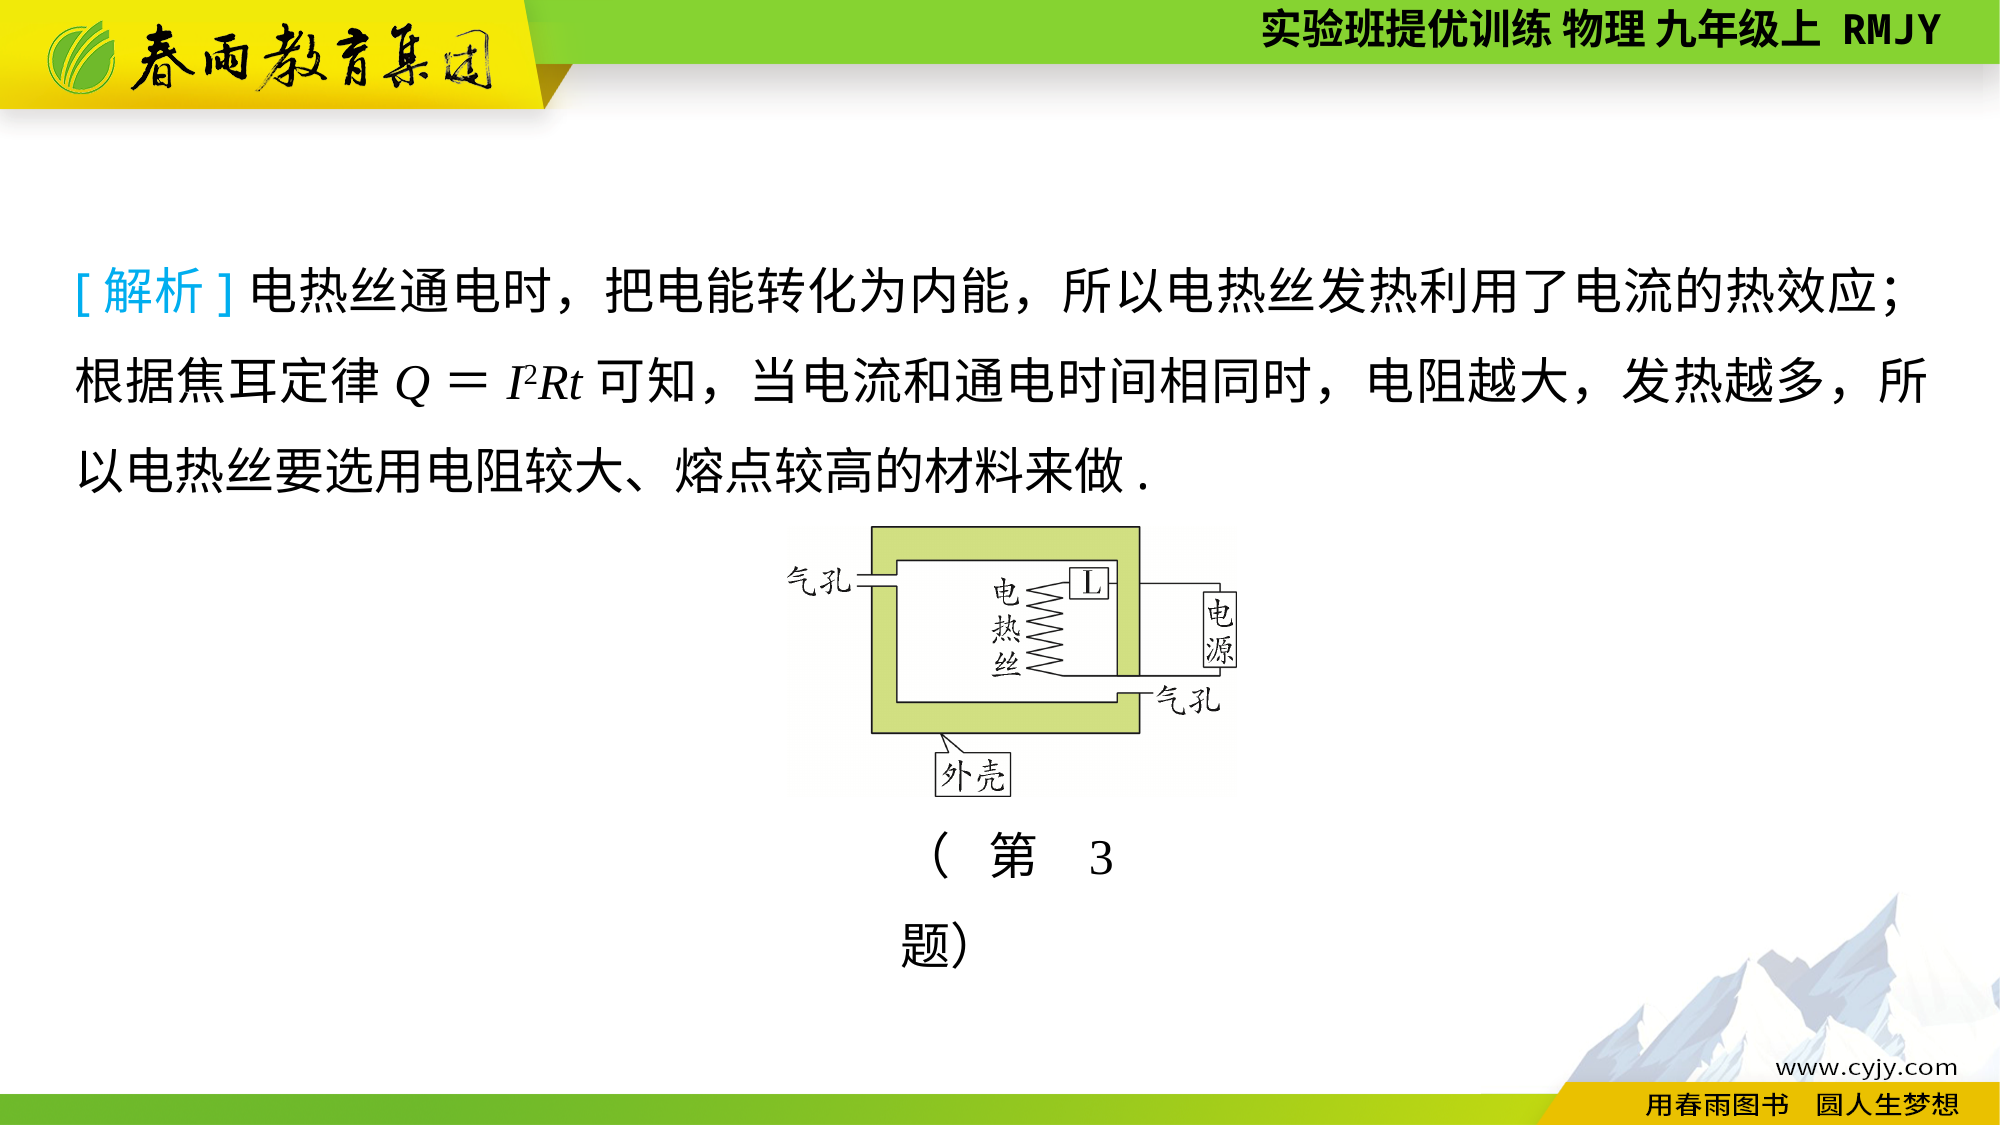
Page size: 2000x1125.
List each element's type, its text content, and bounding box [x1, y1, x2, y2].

list [解析]电热丝通电时，把电能转化为内能，所以电热丝发热利用了电流的热效应；根据焦耳定律Q＝I2Rt可知，当电流和通电时间相同时，电阻越大，发热越多，所以电热丝要选用电阻较大、熔点较高的材料来做. [59, 221, 1944, 498]
text_box （第3题） [885, 805, 1141, 892]
picture [0, 0, 2000, 1125]
